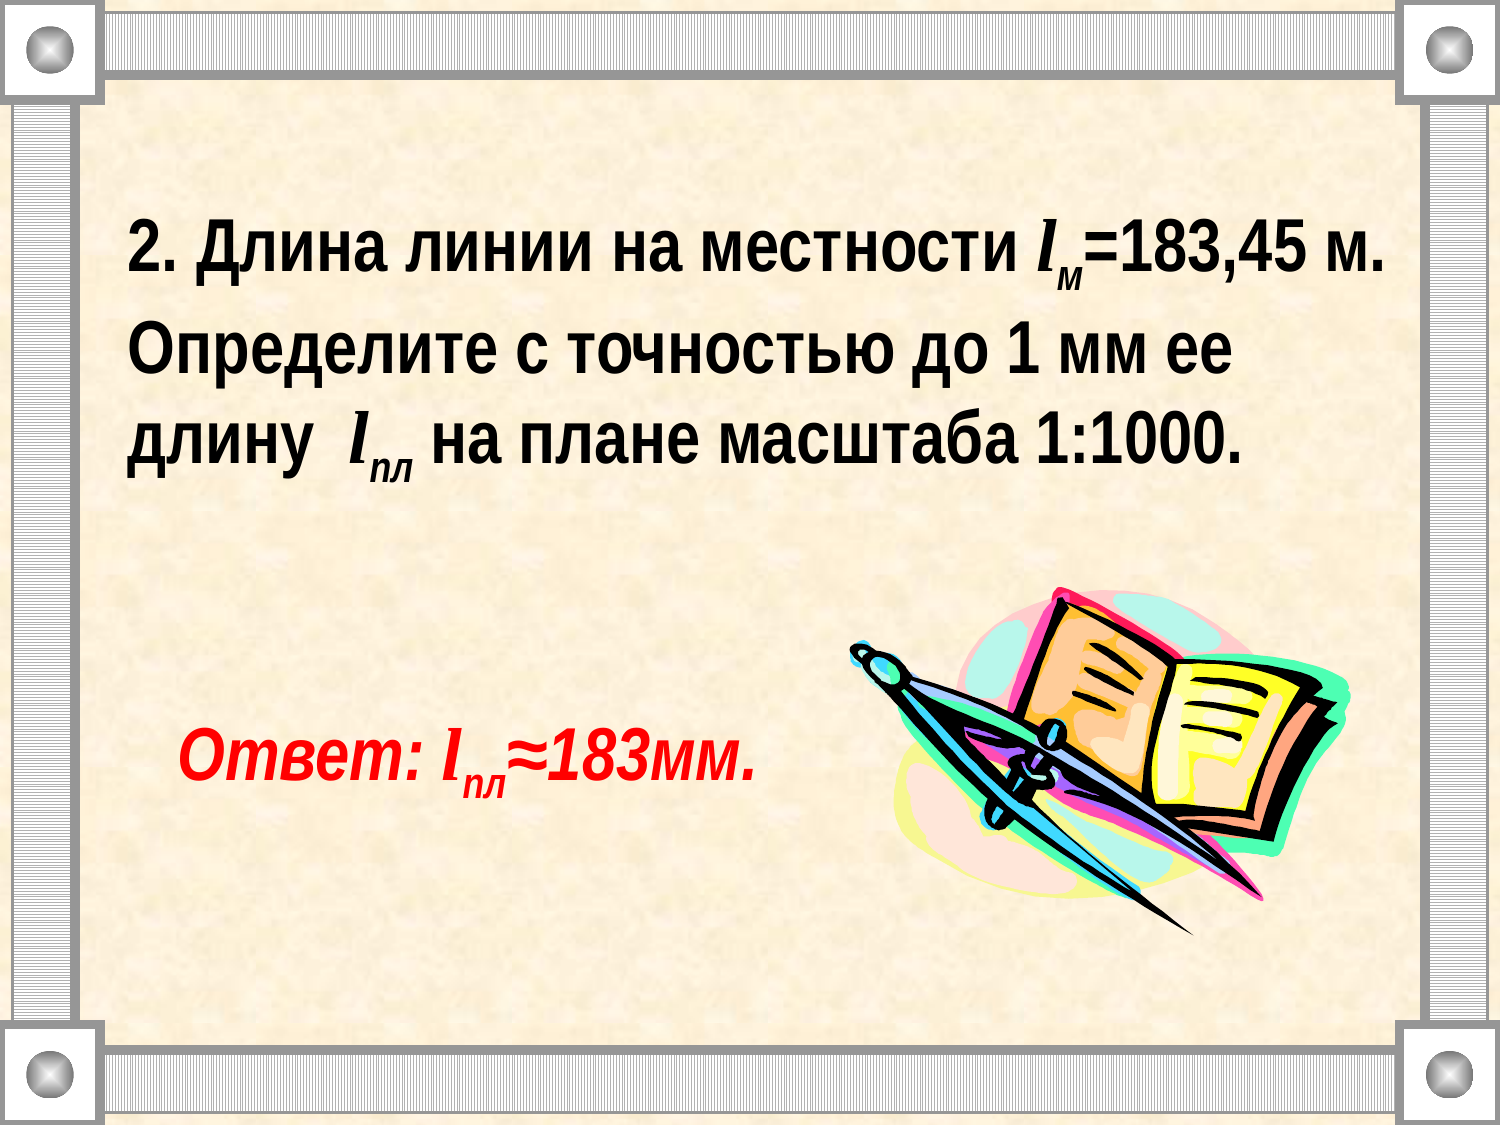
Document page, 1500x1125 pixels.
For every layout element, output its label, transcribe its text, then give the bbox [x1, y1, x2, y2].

picture [105, 1114, 1395, 1125]
picture [80, 80, 1420, 1045]
picture [0, 105, 11, 1020]
picture [1489, 105, 1500, 1020]
title 2. Длина линии на местности lм=183,45 м. Определите с точностью до 1 мм ее длину lпл на плане масштаба 1:1000. [112, 174, 1438, 513]
picture [105, 0, 1395, 11]
text_box Ответ: lпл≈183мм. [162, 699, 832, 813]
